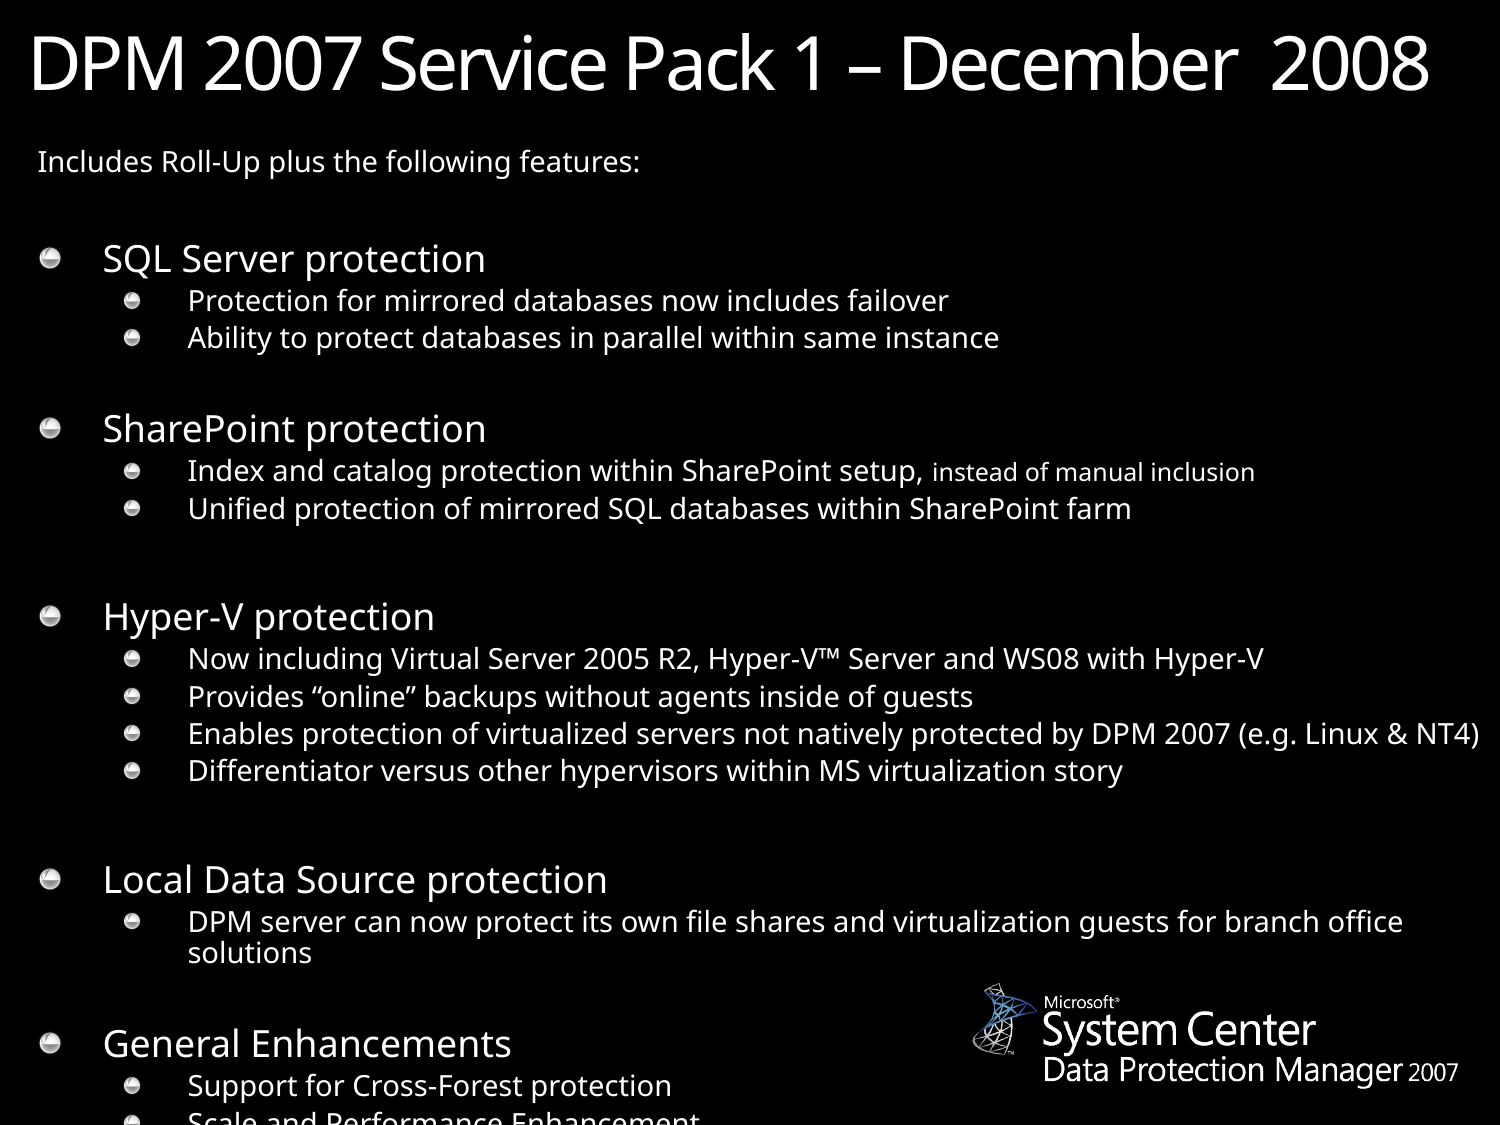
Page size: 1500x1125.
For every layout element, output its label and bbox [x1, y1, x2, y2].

list [37, 146, 1500, 1125]
picture [122, 723, 142, 743]
picture [37, 866, 63, 892]
picture [37, 415, 63, 441]
picture [122, 911, 142, 931]
picture [37, 1030, 63, 1056]
picture [122, 1113, 142, 1125]
title [27, 25, 1465, 190]
picture [122, 760, 142, 781]
picture [971, 983, 1458, 1090]
picture [122, 648, 142, 669]
picture [122, 327, 142, 348]
picture [122, 461, 142, 481]
picture [37, 603, 63, 629]
picture [37, 245, 63, 271]
picture [122, 290, 142, 311]
picture [122, 686, 142, 706]
picture [122, 1075, 142, 1096]
picture [122, 498, 142, 518]
